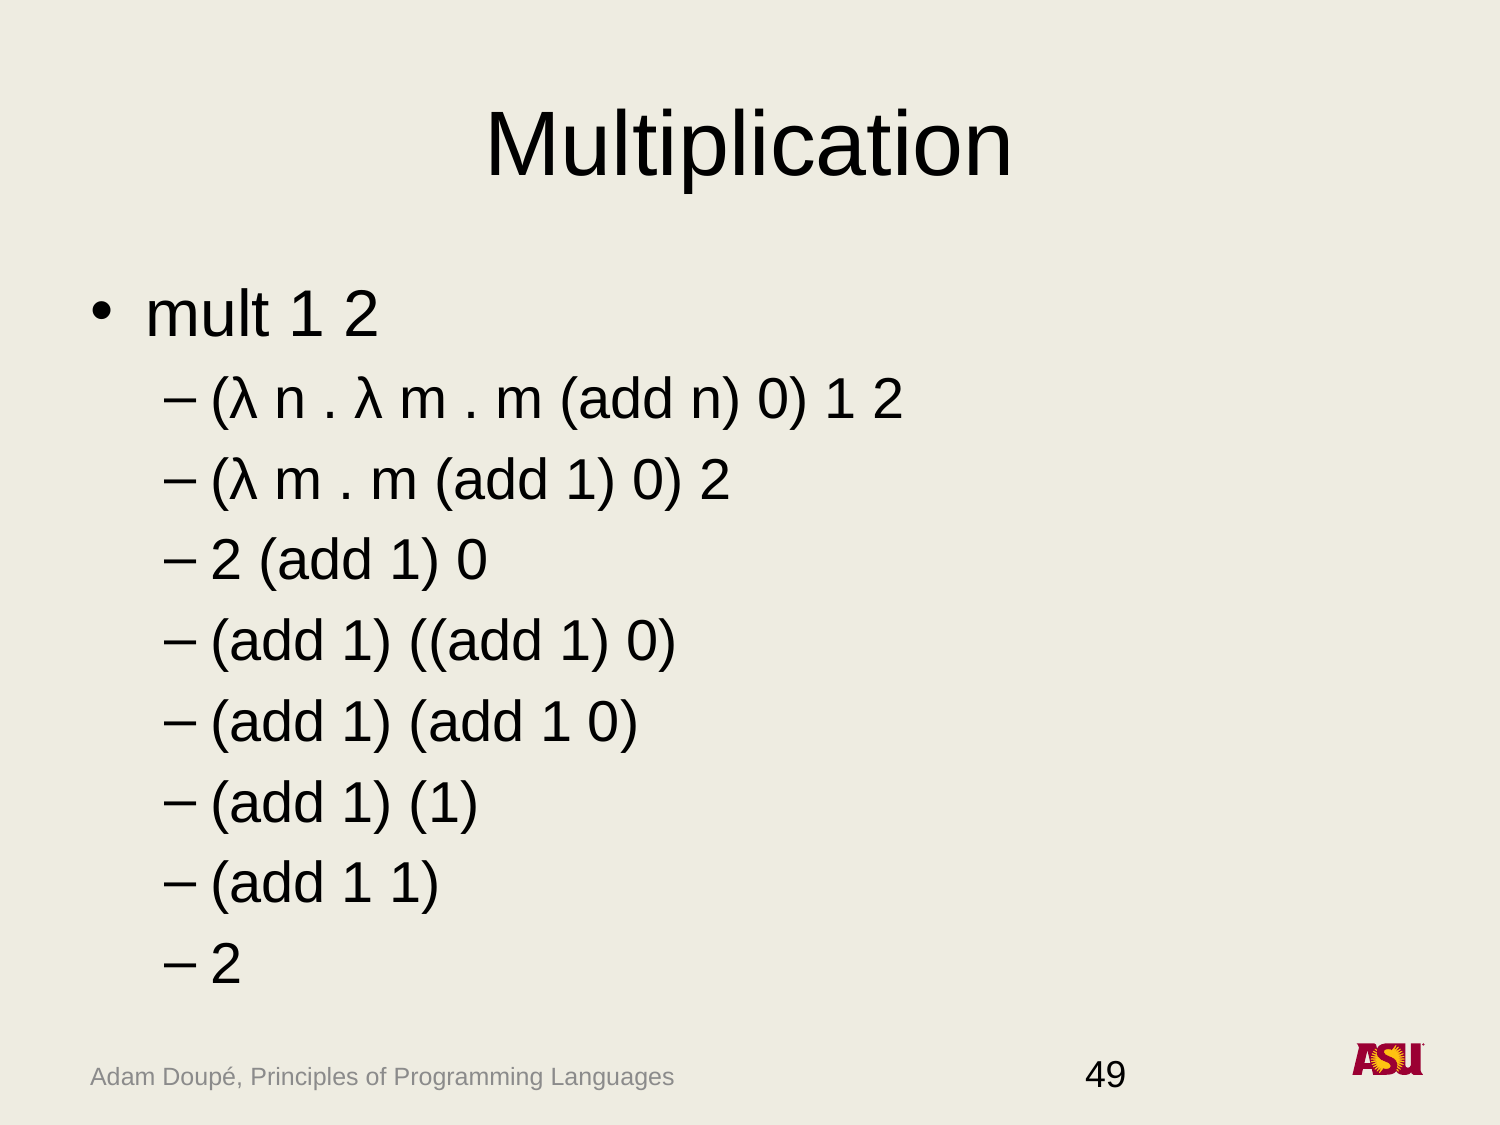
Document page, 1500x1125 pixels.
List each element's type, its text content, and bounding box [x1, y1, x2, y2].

title Multiplication [75, 45, 1425, 233]
list mult 1 2 (λ n . λ m . m (add n) 0) 1 2 (λ m . m (add 1) 0) 2 2 (add 1) 0 (add 1) ((add 1) 0) (add 1) (add 1 0) (add 1) (1) (add 1 1) 2 [75, 262, 1425, 1005]
slide_number 49 [1070, 1042, 1421, 1103]
